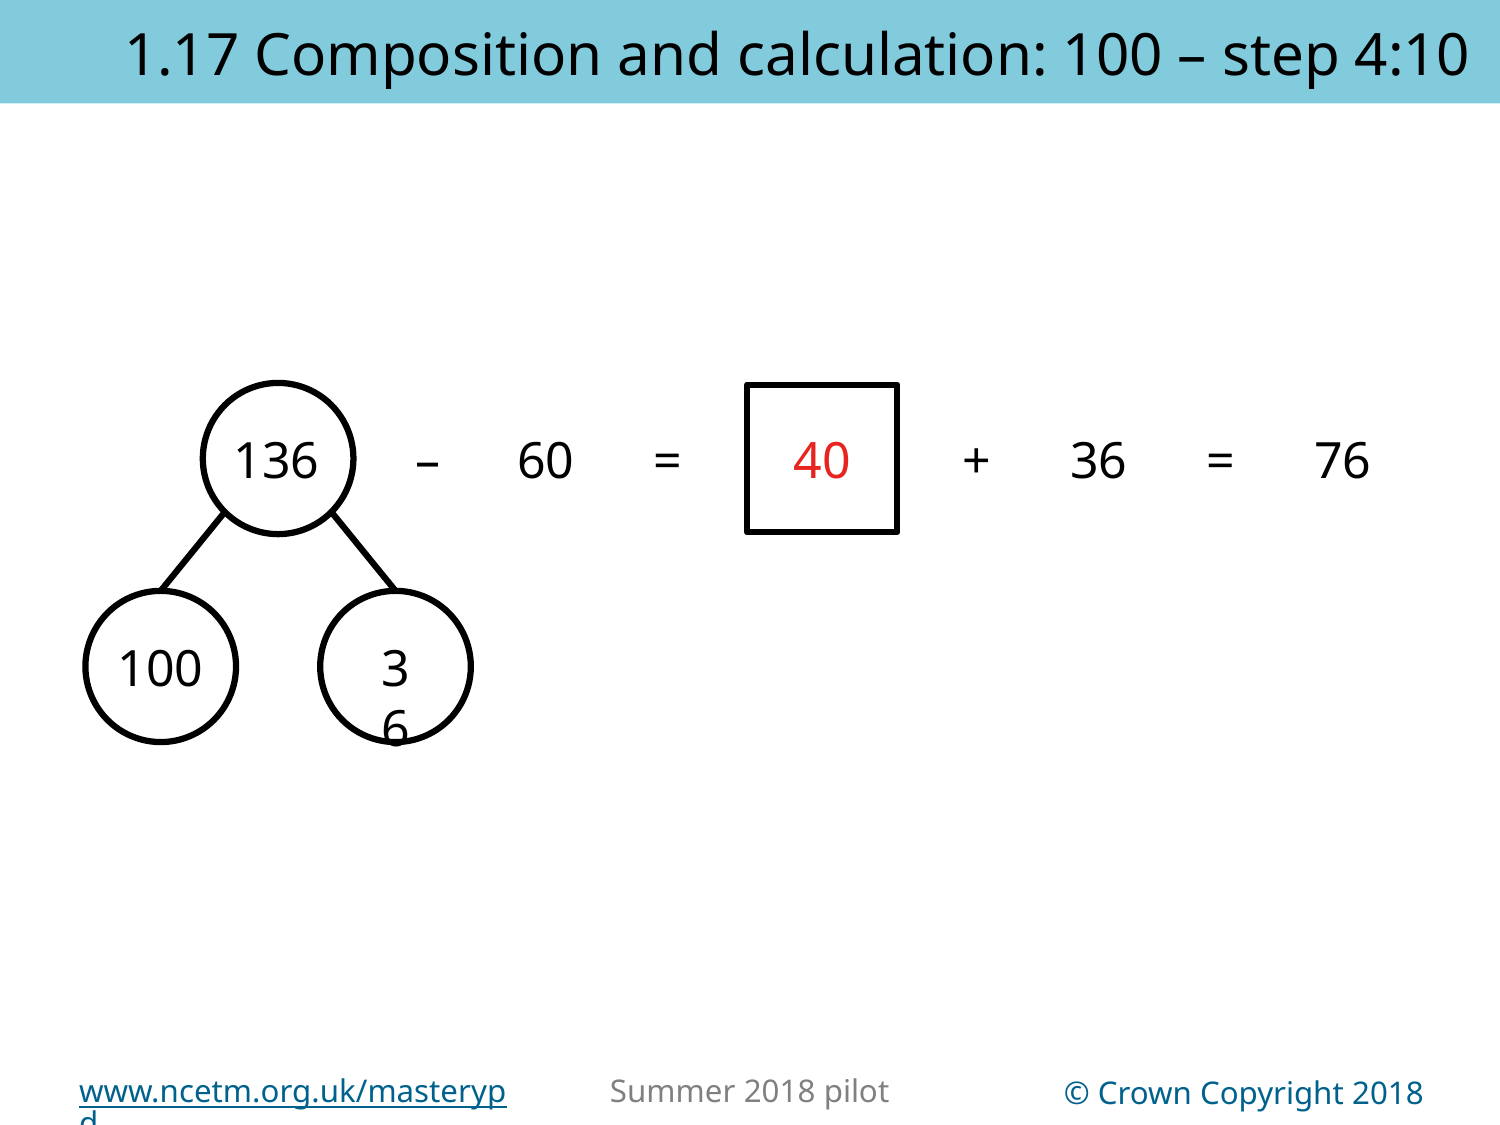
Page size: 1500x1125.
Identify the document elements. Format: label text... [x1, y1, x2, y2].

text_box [331, 511, 396, 591]
text_box 136 [218, 420, 335, 496]
text_box [320, 590, 471, 729]
text_box = [1191, 420, 1250, 496]
list 1.17 Composition and calculation: 100 – step 4:10 [0, 0, 1500, 104]
text_box = [638, 420, 697, 496]
text_box 36 [352, 628, 439, 764]
text_box 60 [502, 420, 590, 496]
text_box 76 [1299, 420, 1387, 496]
text_box + [944, 420, 1010, 496]
text_box [746, 384, 898, 533]
text_box [85, 591, 237, 743]
text_box – [400, 420, 456, 496]
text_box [160, 511, 226, 591]
text_box [202, 382, 354, 535]
text_box 36 [1055, 420, 1143, 496]
